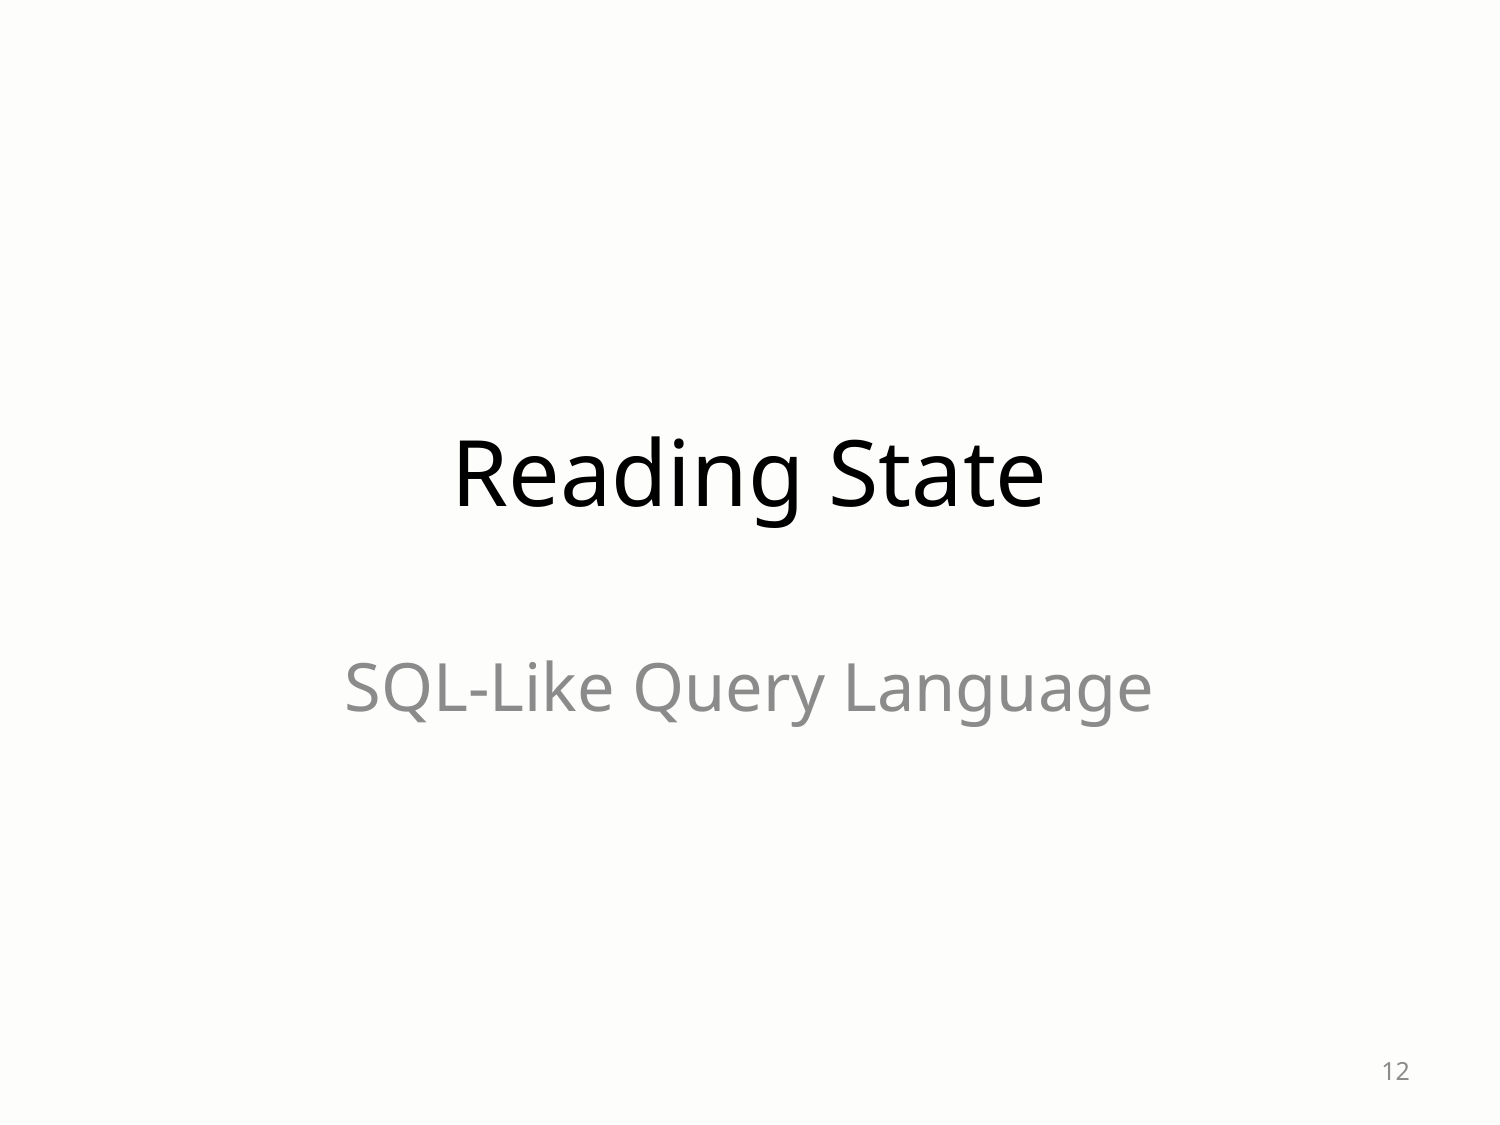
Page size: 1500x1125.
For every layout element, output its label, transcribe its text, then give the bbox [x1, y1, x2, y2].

slide_number 12 [1074, 1042, 1425, 1103]
title Reading State [112, 349, 1388, 591]
subtitle SQL-Like Query Language [225, 637, 1275, 925]
